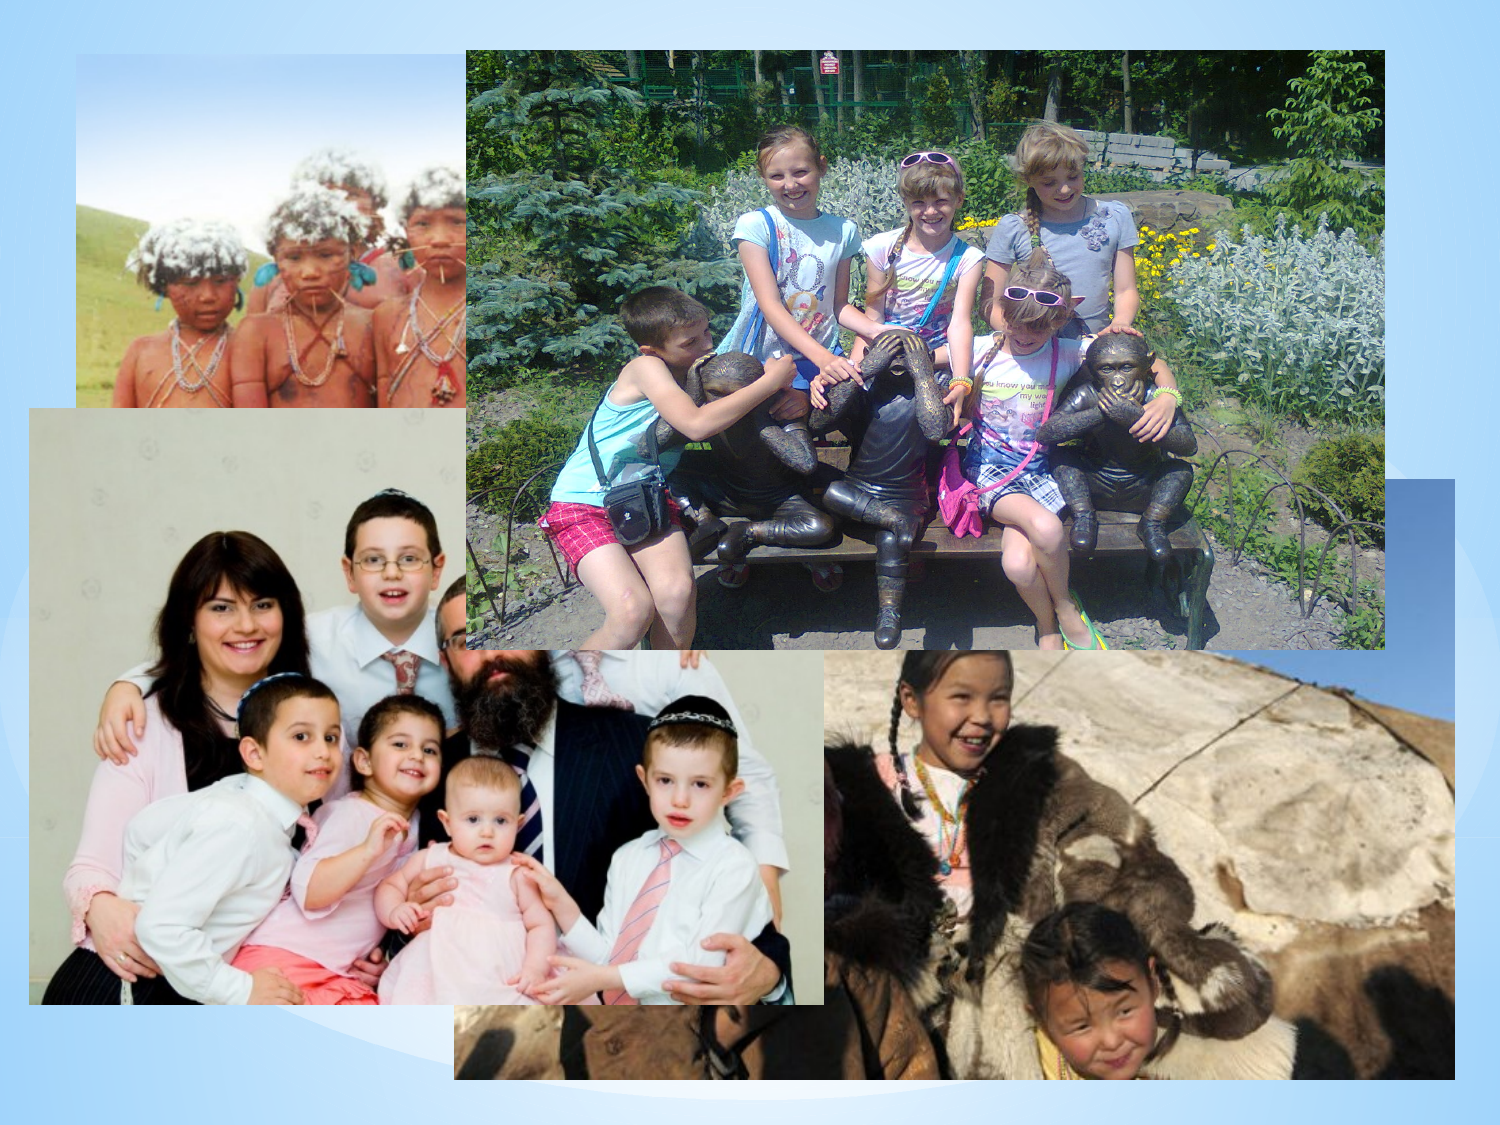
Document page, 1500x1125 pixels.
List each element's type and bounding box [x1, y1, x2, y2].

picture [29, 49, 1455, 1080]
